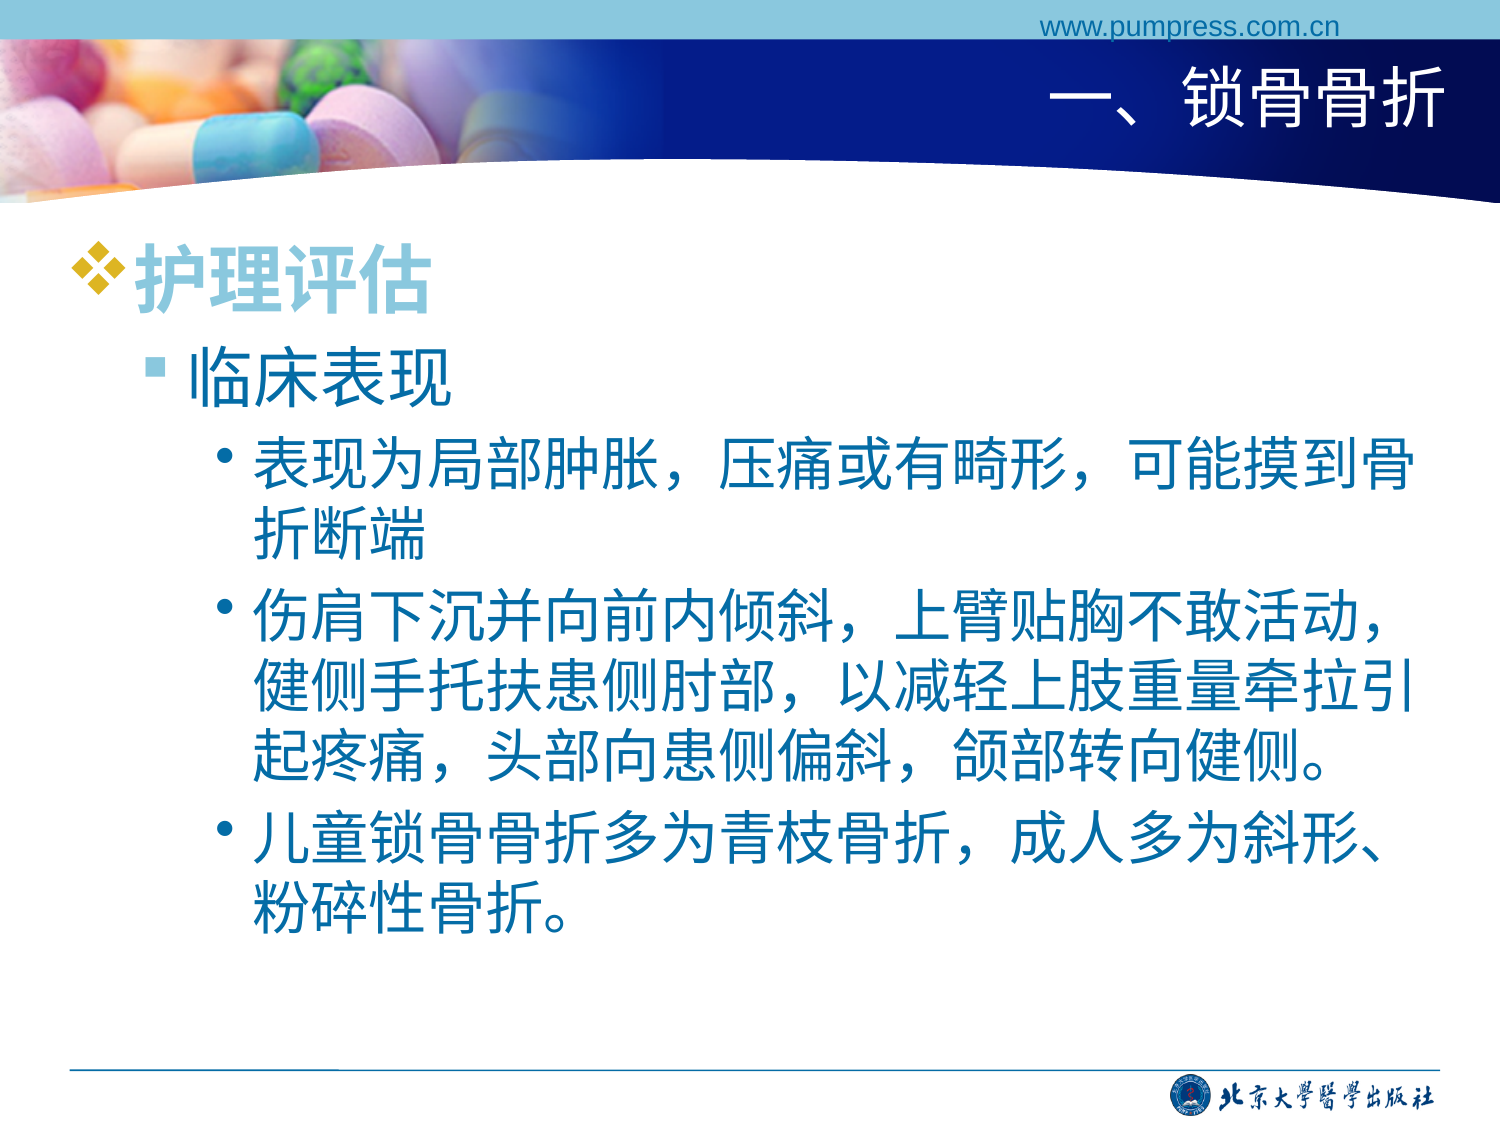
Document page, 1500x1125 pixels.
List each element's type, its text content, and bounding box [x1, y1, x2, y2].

slide_number www.pumpress.com.cn [1025, 0, 1463, 38]
title 一、锁骨骨折 [137, 49, 1463, 143]
picture [0, 40, 1500, 203]
picture [1170, 1074, 1436, 1118]
list 护理评估 临床表现 表现为局部肿胀，压痛或有畸形，可能摸到骨折断端 伤肩下沉并向前内倾斜，上臂贴胸不敢活动，健侧手托扶患侧肘部，以减轻上肢重量牵拉引起疼痛，头部向患侧偏斜，颌部转向健侧。 儿童锁骨骨折多为青枝骨折，成人多为斜形、粉碎性骨折。 [49, 224, 1463, 1026]
